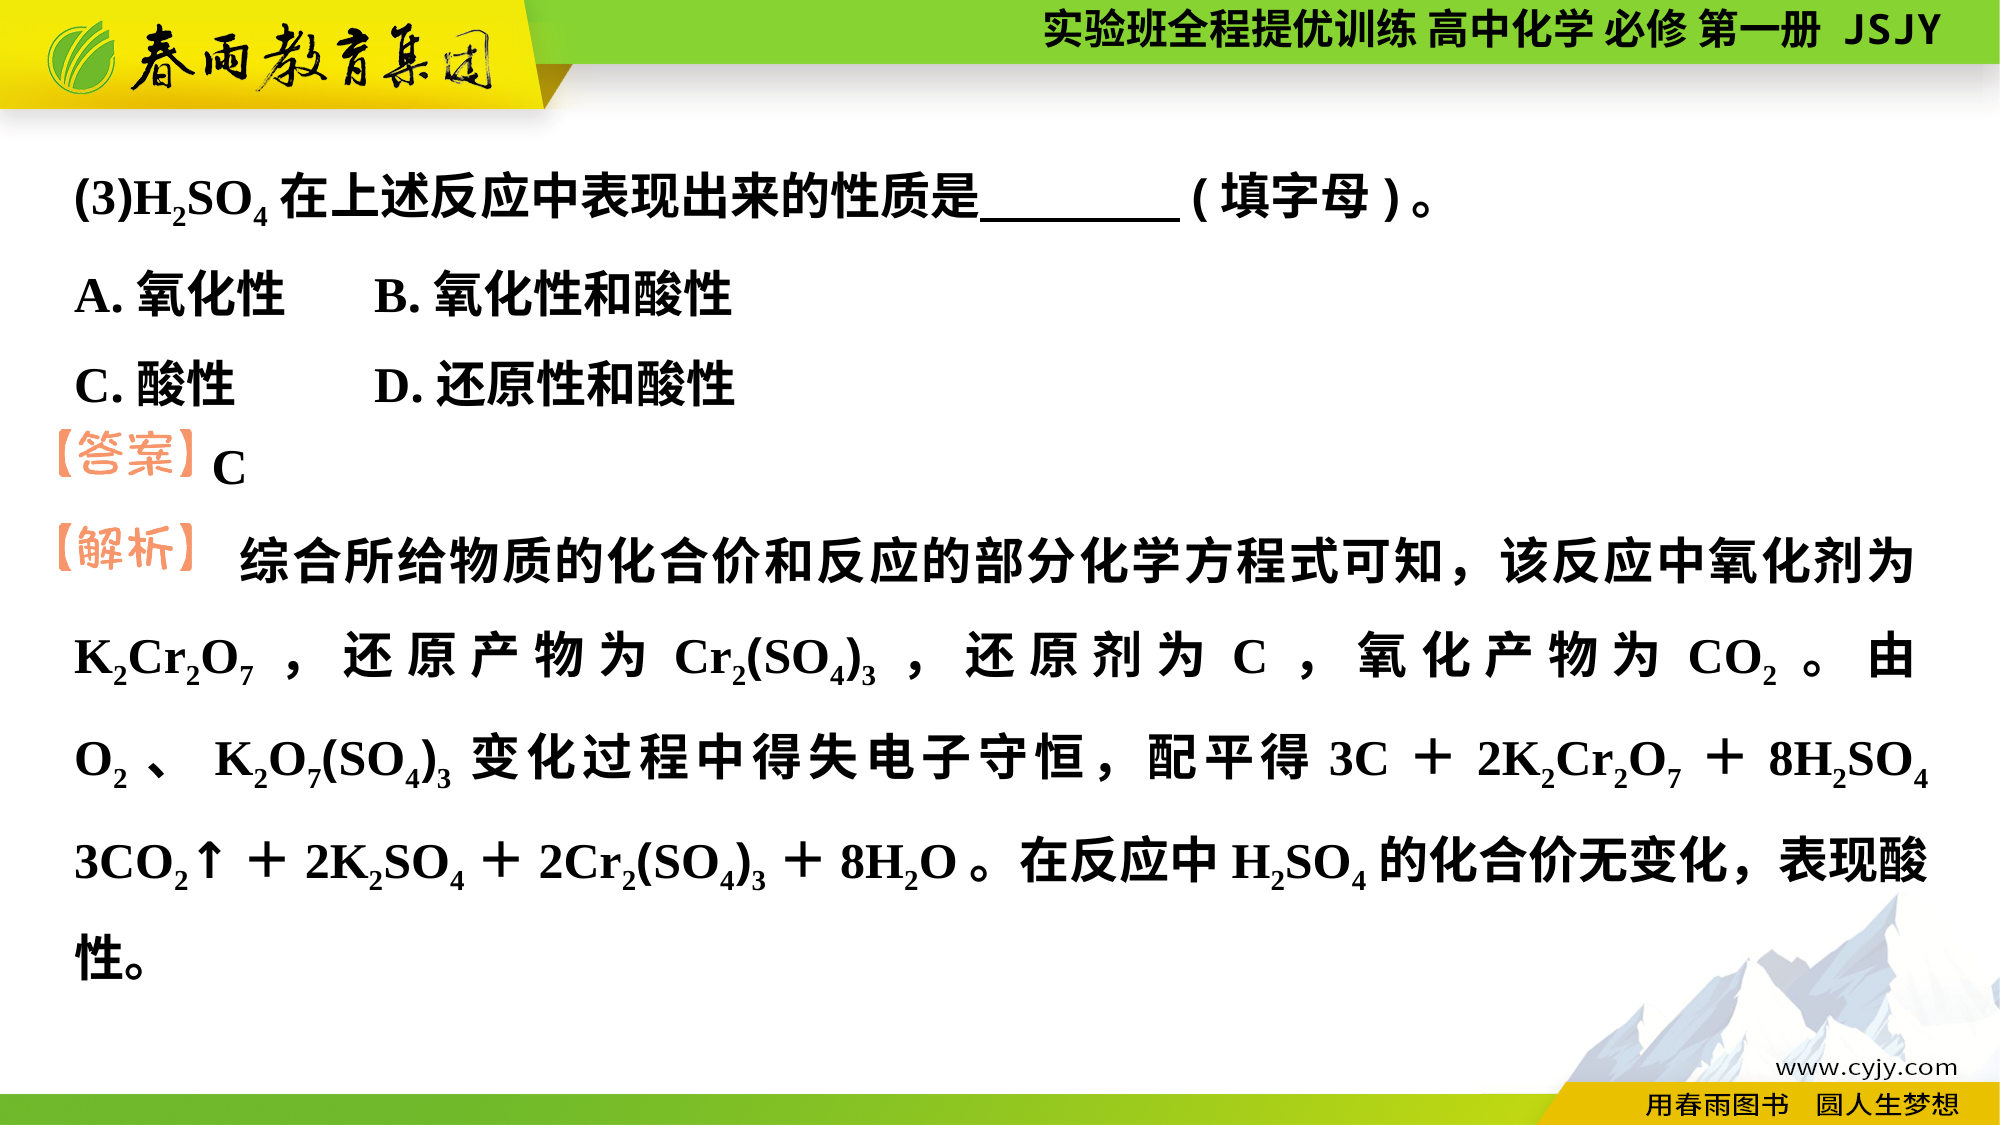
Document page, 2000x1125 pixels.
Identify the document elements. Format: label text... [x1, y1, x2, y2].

list (3)H2SO4在上述反应中表现出来的性质是 (填字母)。 A.氧化性 B.氧化性和酸性 C.酸性 D.还原性和酸性 [59, 122, 1944, 397]
picture [0, 0, 2000, 1125]
text_box C [59, 397, 1944, 503]
